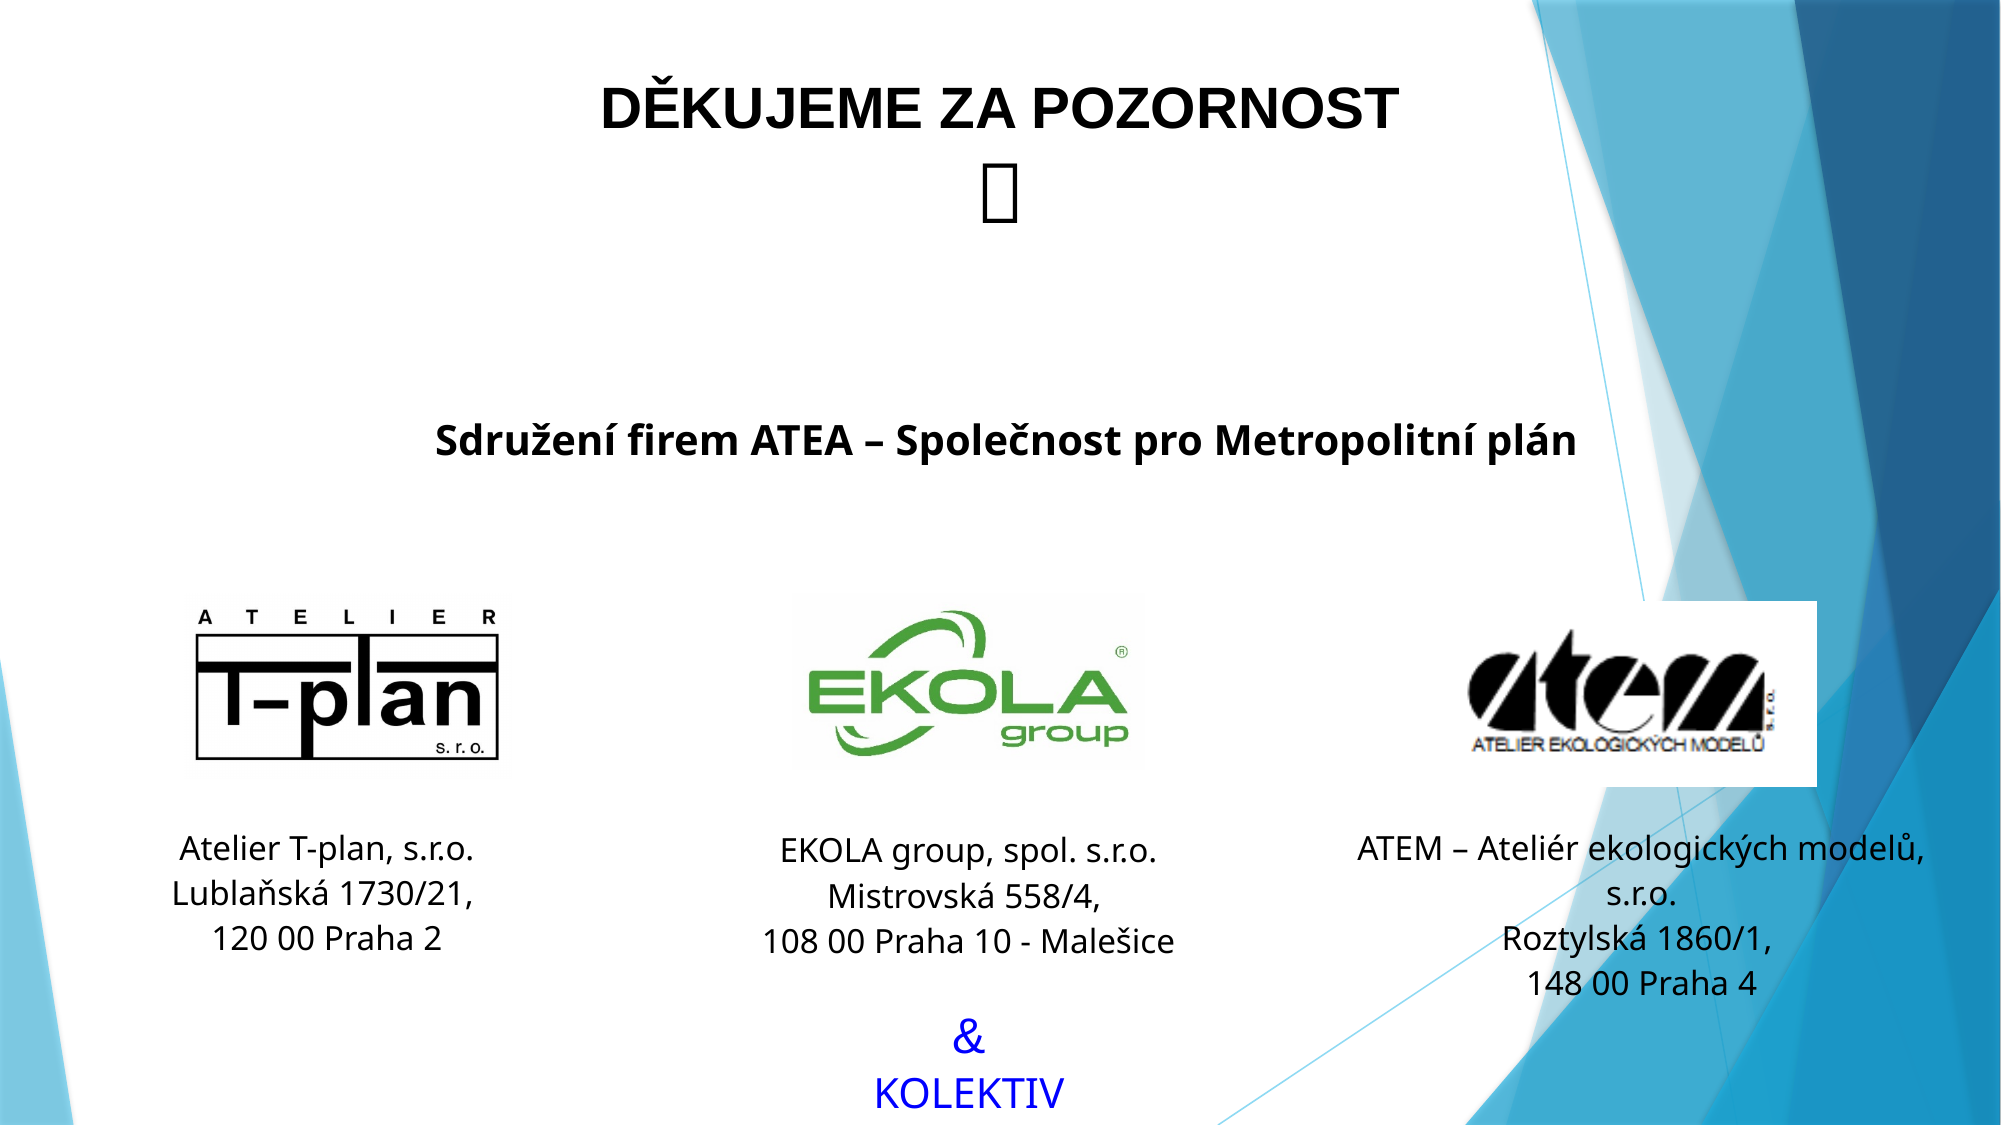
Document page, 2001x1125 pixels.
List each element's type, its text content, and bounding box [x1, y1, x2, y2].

title DĚKUJEME ZA POZORNOST  [19, 62, 1981, 250]
table_header ATEM – Ateliér ekologických modelů, s.r.o. Roztylská 1860/1, 148 00 Praha 4 [1303, 569, 1980, 1125]
picture [791, 592, 1146, 770]
table_header Atelier T-plan, s.r.o. Lublaňská 1730/21, 120 00 Praha 2 [20, 569, 635, 1125]
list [184, 593, 512, 780]
picture [1437, 600, 1817, 787]
text_box Sdružení firem ATEA – Společnost pro Metropolitní plán [196, 406, 1817, 472]
table_header EKOLA group, spol. s.r.o. Mistrovská 558/4, 108 00 Praha 10 - Malešice & KOLEKTIV [635, 569, 1303, 1125]
